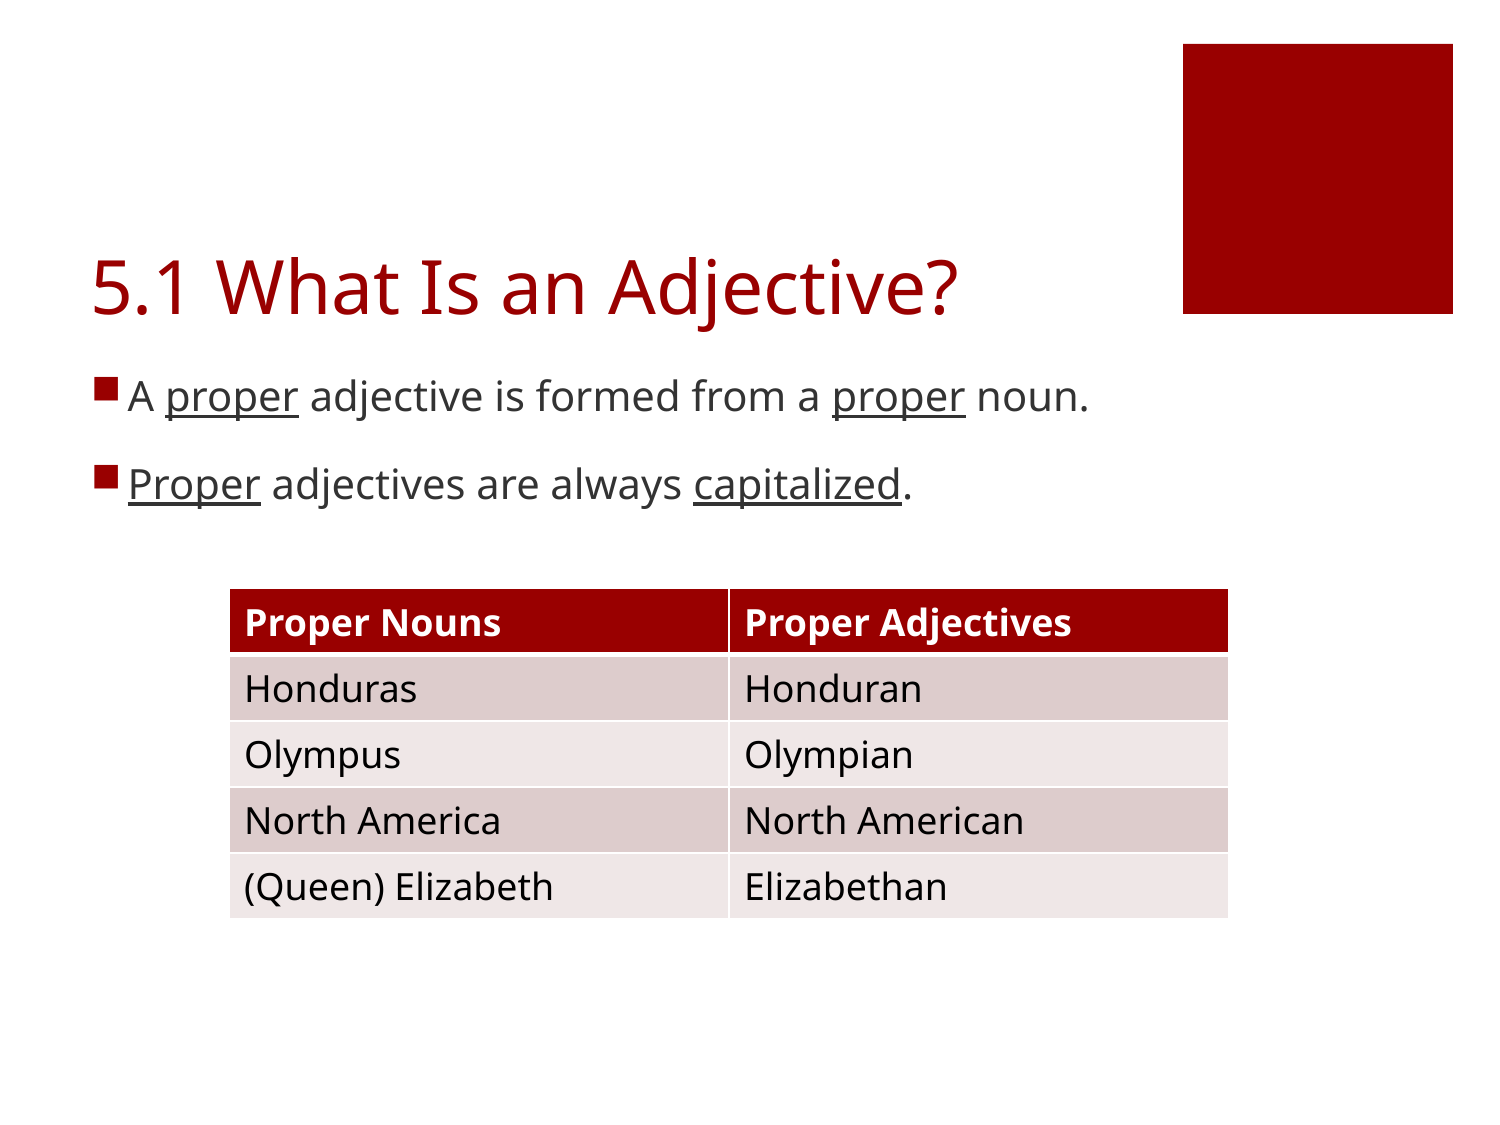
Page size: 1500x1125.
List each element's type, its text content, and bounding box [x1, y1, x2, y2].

table_cell North America [230, 788, 728, 852]
table_cell Honduras [230, 657, 728, 720]
table_cell Olympus [230, 722, 728, 786]
table_header Proper Nouns [230, 589, 728, 652]
table_cell Honduran [730, 657, 1228, 720]
table_cell North American [730, 788, 1228, 852]
table_cell (Queen) Elizabeth [230, 854, 728, 918]
table_cell Olympian [730, 722, 1228, 786]
title 5.1 What Is an Adjective? [75, 149, 1143, 338]
table_cell Elizabethan [730, 854, 1228, 918]
table_header Proper Adjectives [730, 589, 1228, 652]
list A proper adjective is formed from a proper noun. Proper adjectives are always capitalized. [75, 362, 1143, 1005]
